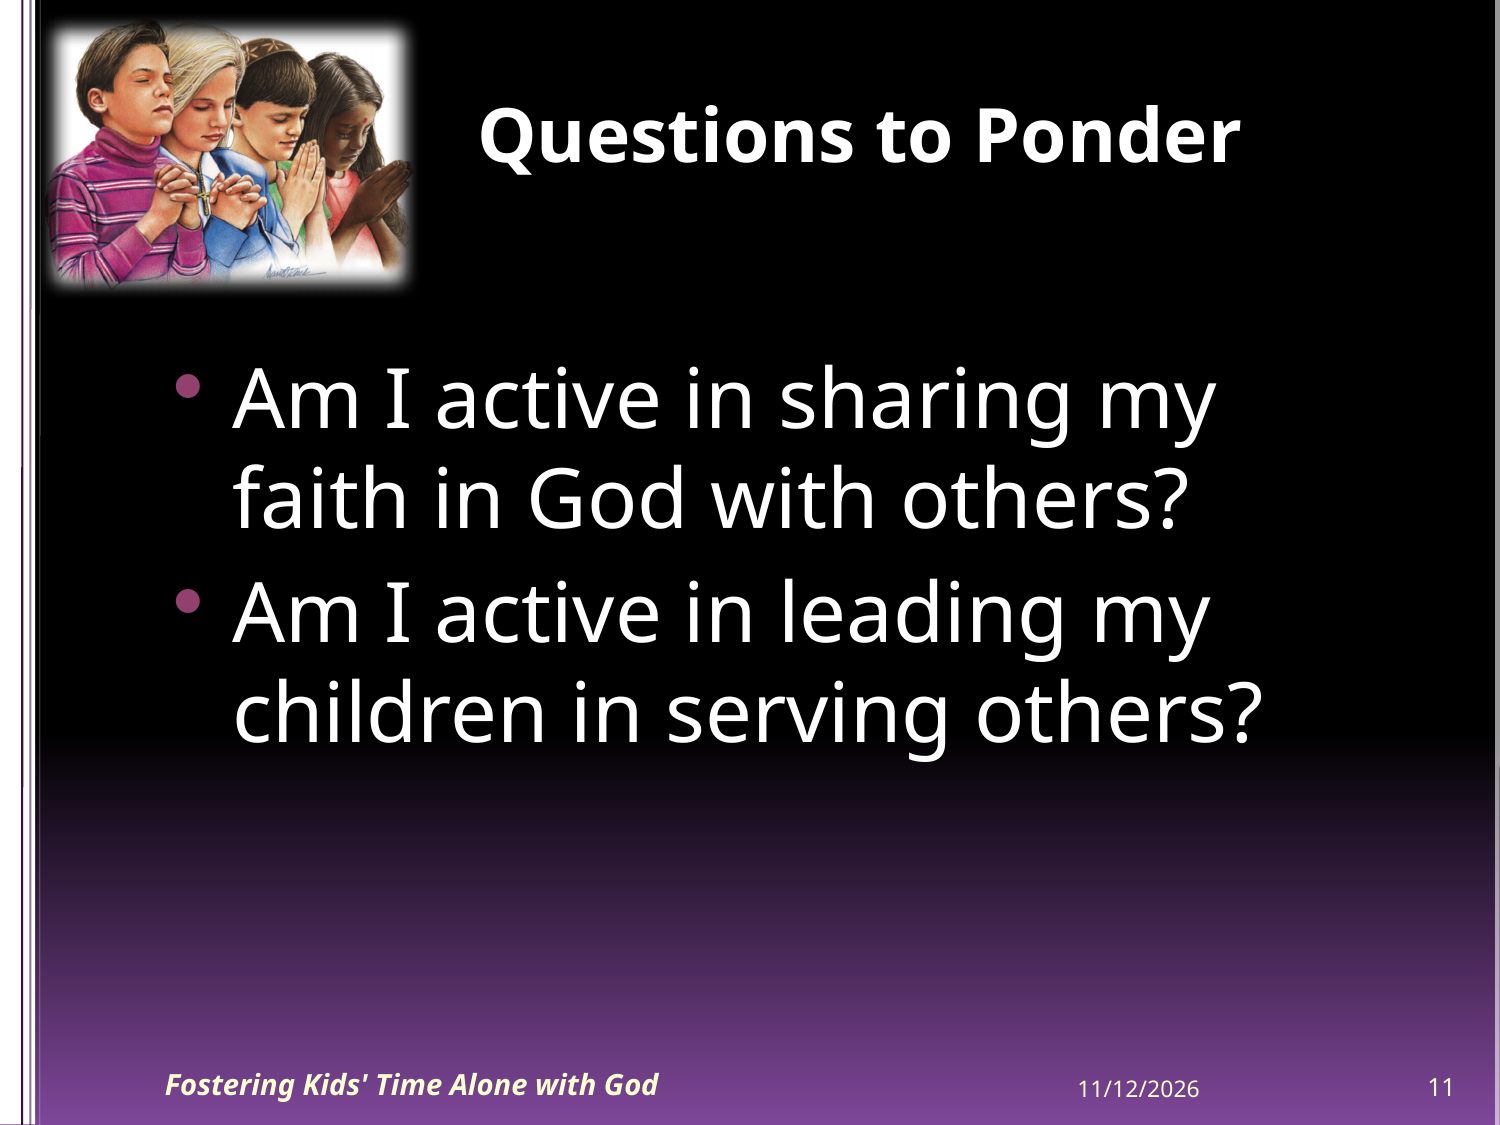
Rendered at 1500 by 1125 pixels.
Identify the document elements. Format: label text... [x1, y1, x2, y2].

footer Fostering Kids' Time Alone with God [150, 1053, 1063, 1114]
list Am I active in sharing my faith in God with others? Am I active in leading my children in serving others? [150, 337, 1425, 1053]
slide_number 11 [1412, 1053, 1488, 1114]
title Questions to Ponder [462, 37, 1450, 229]
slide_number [1063, 1053, 1412, 1114]
picture [48, 23, 411, 289]
